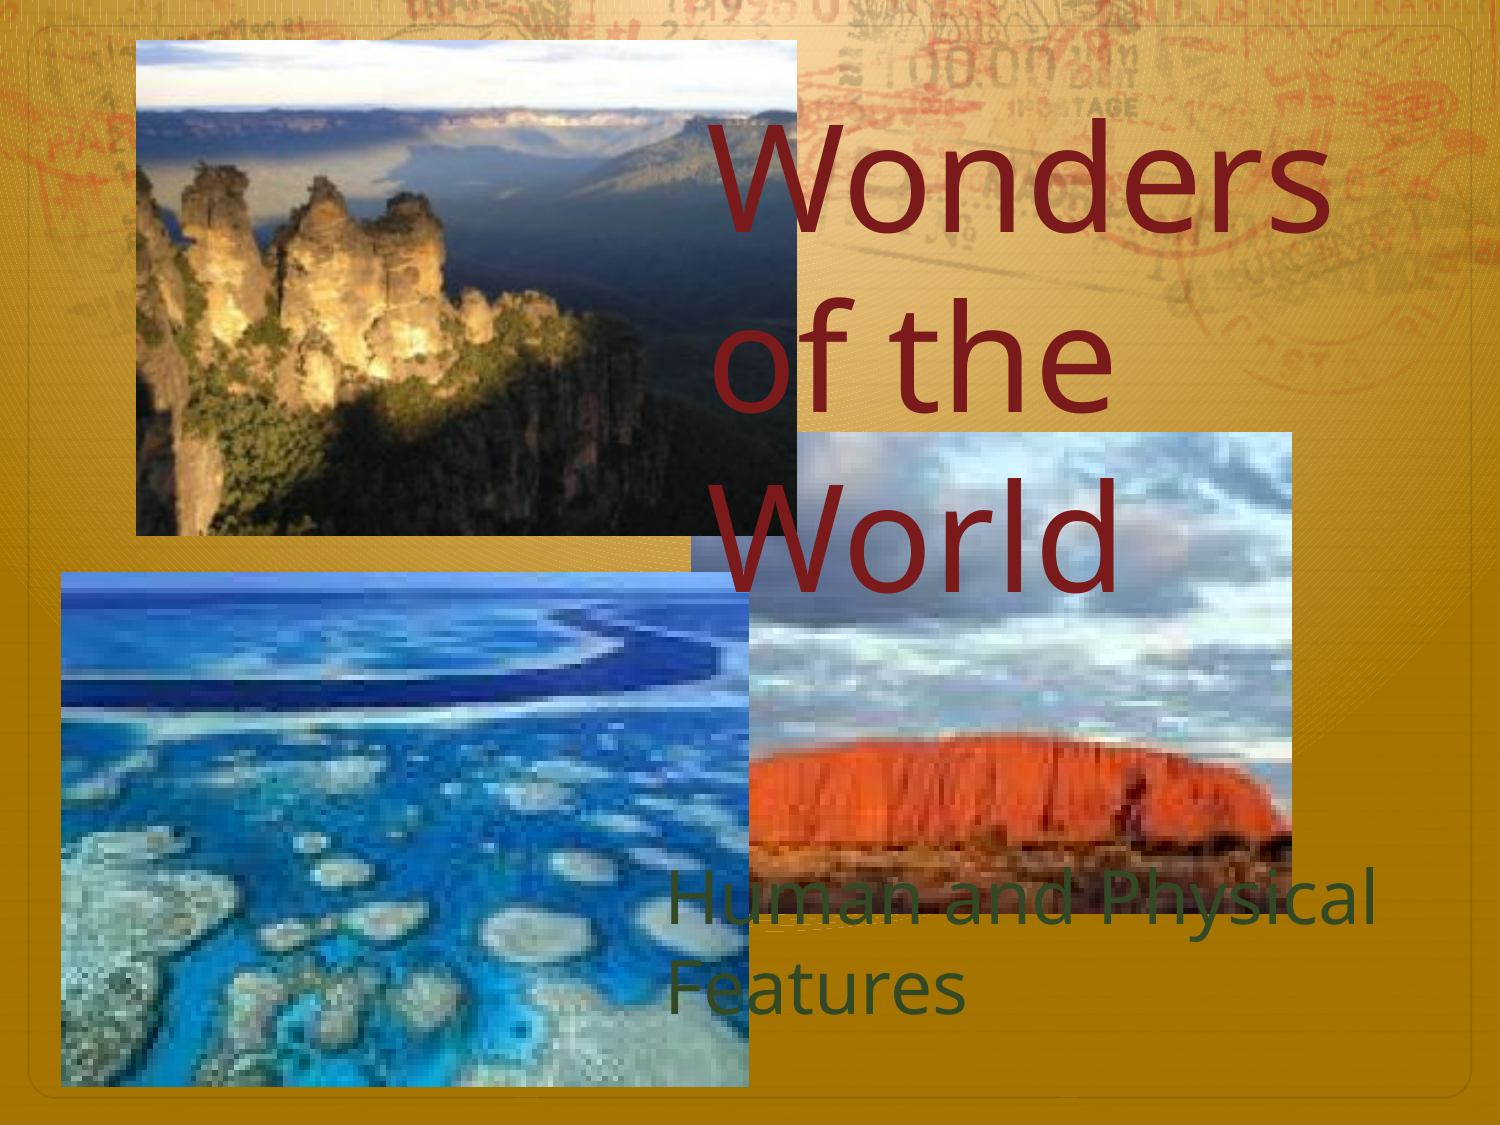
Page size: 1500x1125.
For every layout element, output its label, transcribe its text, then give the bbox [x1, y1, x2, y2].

picture [0, 0, 1500, 1125]
text_box Wonders of the World [800, 75, 1500, 631]
text_box Human and Physical Features [753, 842, 1450, 1037]
